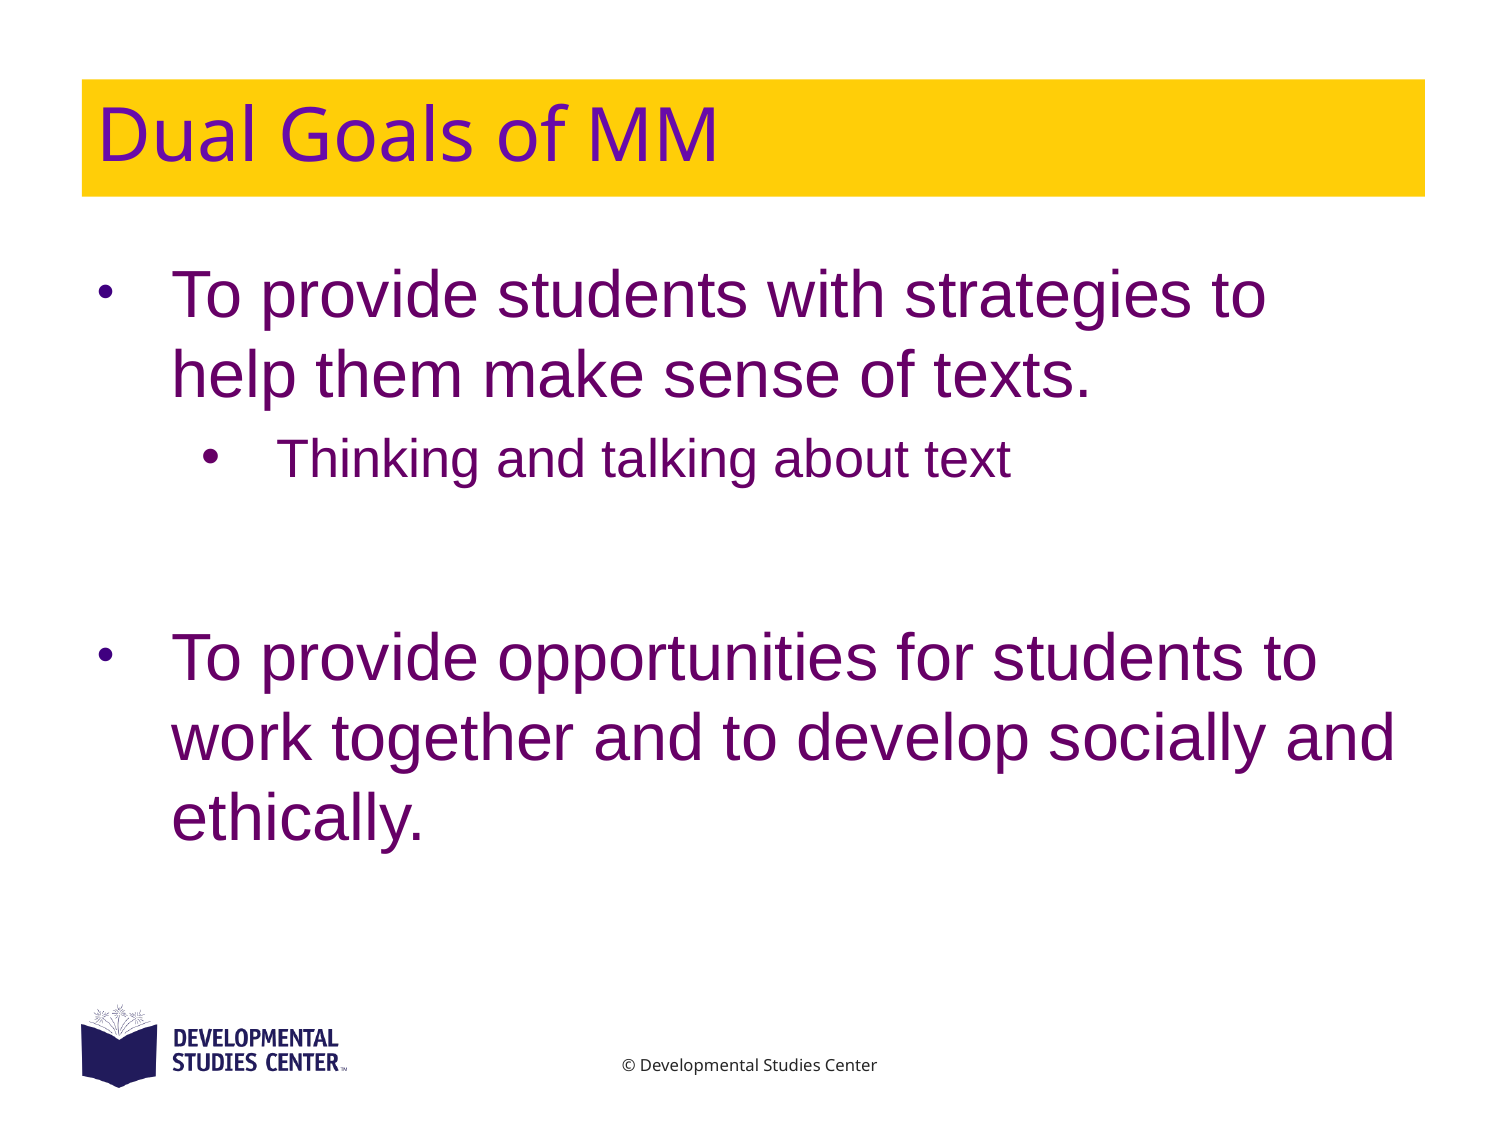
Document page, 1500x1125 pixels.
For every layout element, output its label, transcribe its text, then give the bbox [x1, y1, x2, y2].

title Dual Goals of MM [81, 79, 1425, 197]
picture [81, 1005, 347, 1088]
list To provide students with strategies to help them make sense of texts. Thinking and talking about text To provide opportunities for students to work together and to develop socially and ethically. [81, 243, 1425, 1005]
